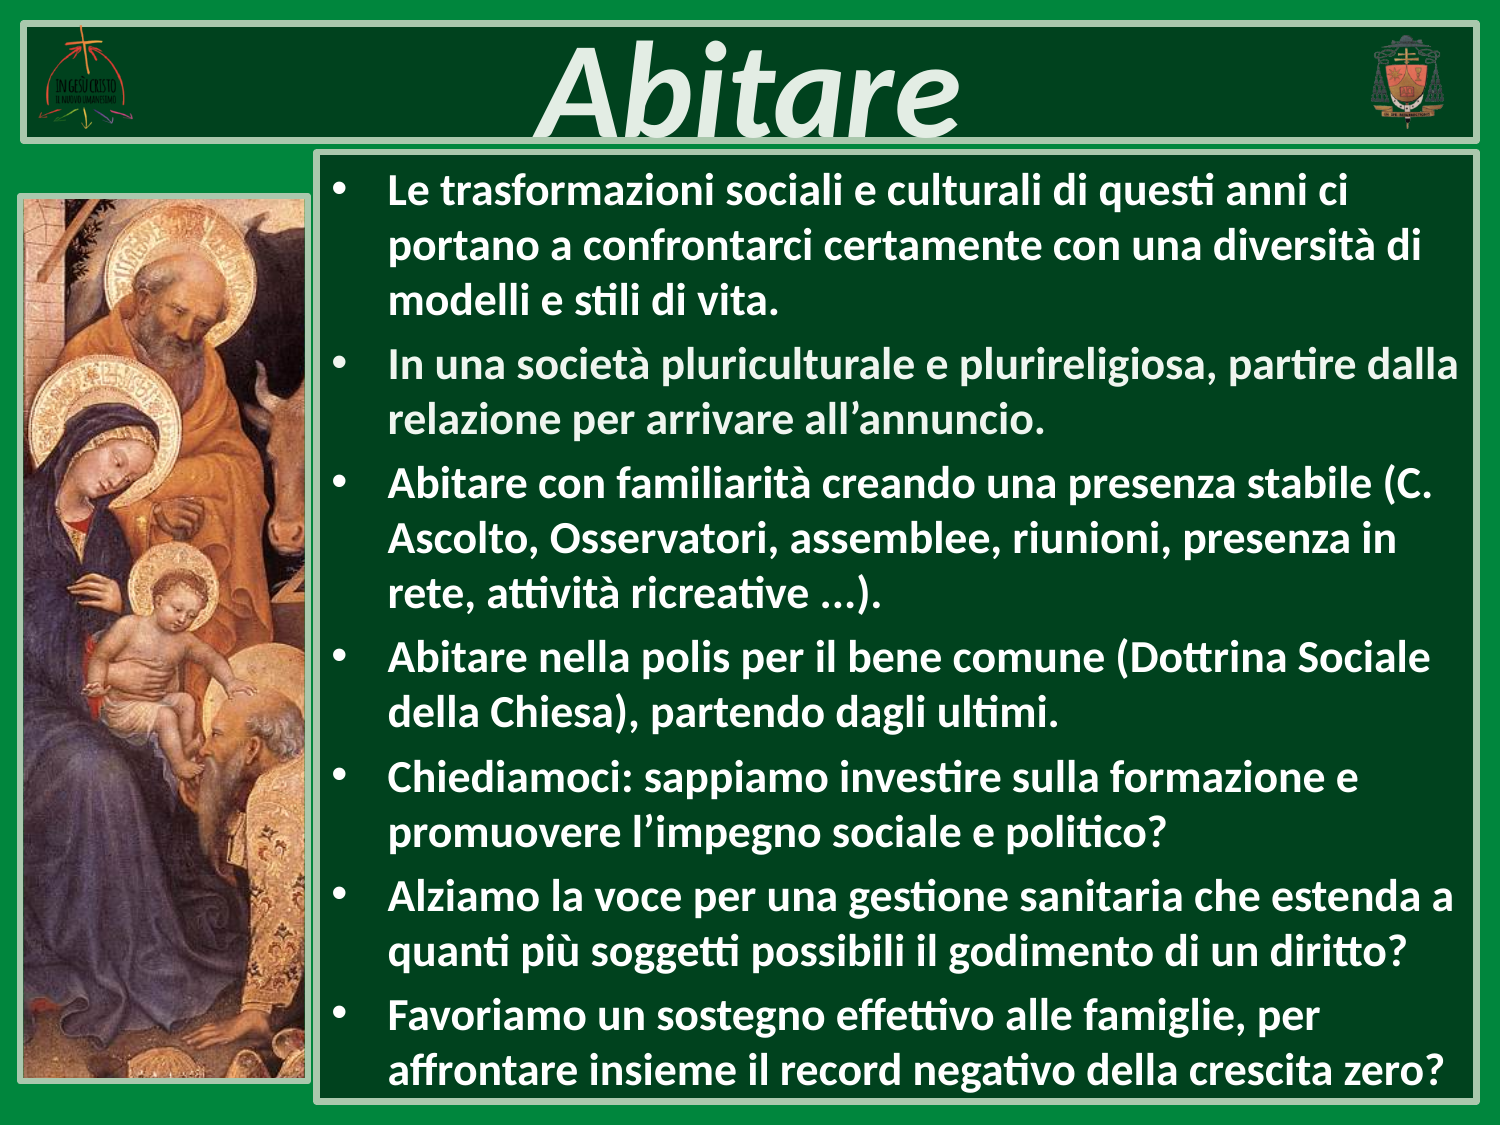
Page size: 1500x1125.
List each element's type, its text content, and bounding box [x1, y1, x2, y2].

list Le trasformazioni sociali e culturali di questi anni ci portano a confrontarci certamente con una diversità di modelli e stili di vita. In una società pluriculturale e plurireligiosa, partire dalla relazione per arrivare all’annuncio. Abitare con familiarità creando una presenza stabile (C. Ascolto, Osservatori, assemblee, riunioni, presenza in rete, attività ricreative ...). Abitare nella polis per il bene comune (Dottrina Sociale della Chiesa), partendo dagli ultimi. Chiediamoci: sappiamo investire sulla formazione e promuovere l’impegno sociale e politico? Alziamo la voce per una gestione sanitaria che estenda a quanti più soggetti possibili il godimento di un diritto? Favoriamo un sostegno effettivo alle famiglie, per affrontare insieme il record negativo della crescita zero? [316, 152, 1477, 1102]
picture [38, 25, 134, 130]
title Abitare [23, 23, 1477, 141]
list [23, 198, 305, 1079]
picture [1370, 34, 1446, 130]
